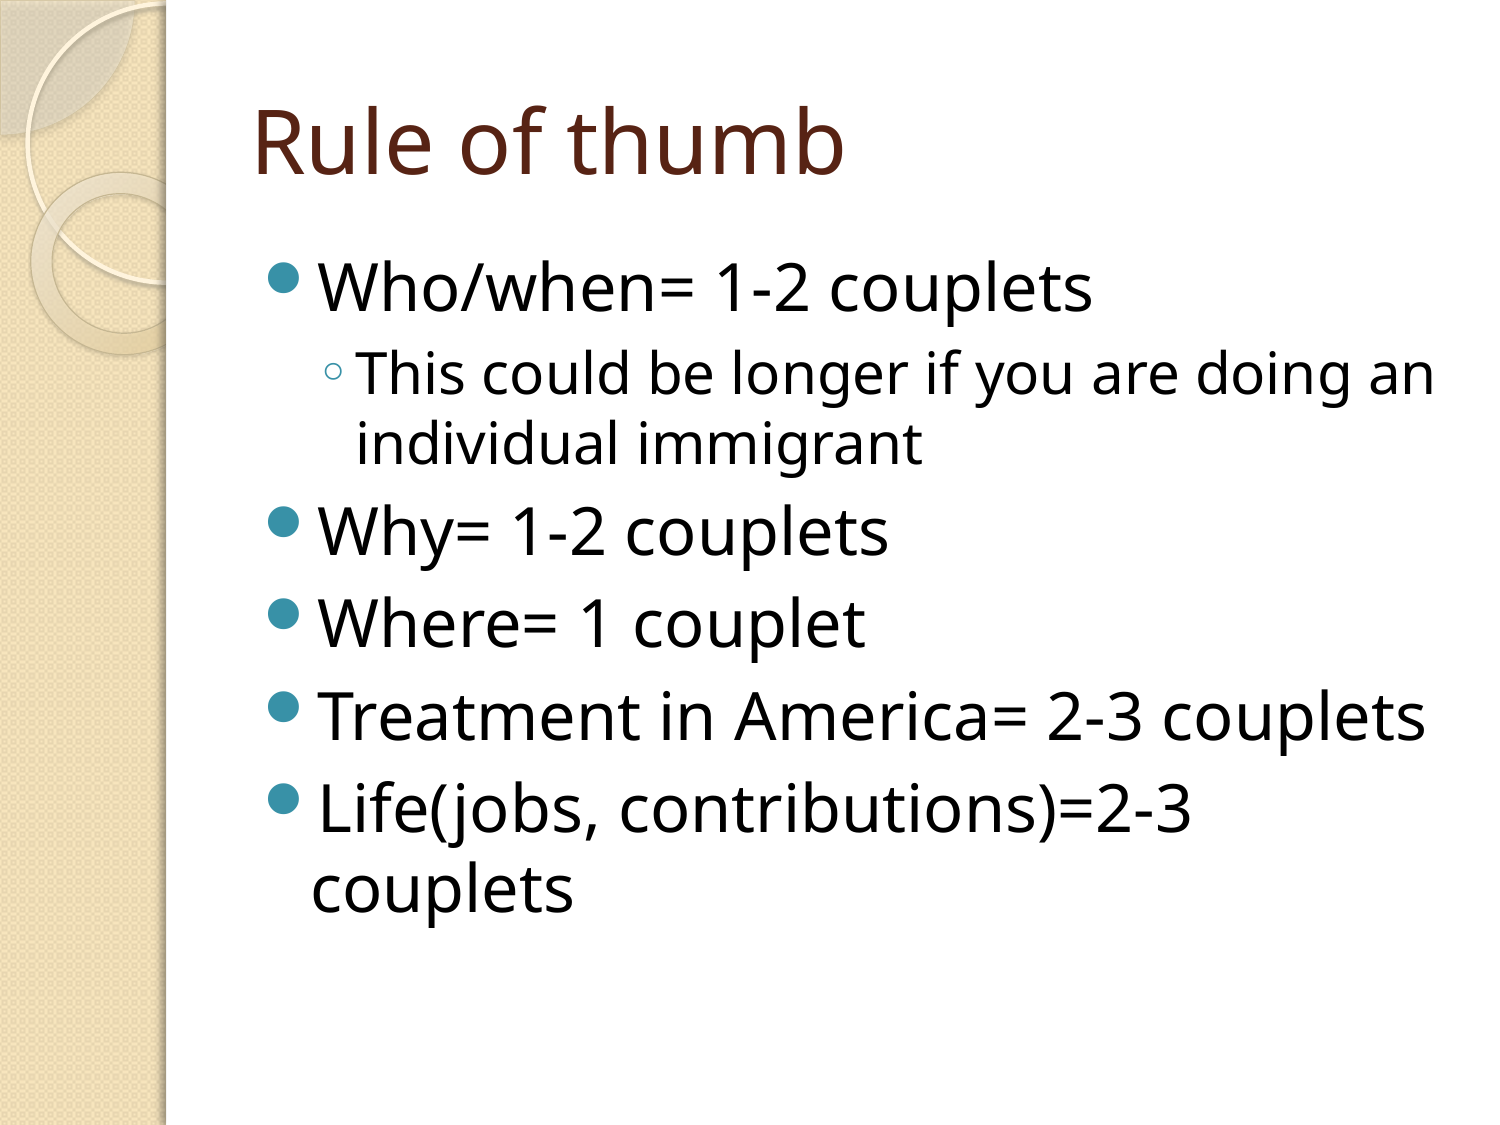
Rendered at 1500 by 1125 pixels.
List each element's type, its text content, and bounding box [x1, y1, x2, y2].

list Who/when= 1-2 couplets This could be longer if you are doing an individual immigrant Why= 1-2 couplets Where= 1 couplet Treatment in America= 2-3 couplets Life(jobs, contributions)=2-3 couplets [235, 237, 1466, 1025]
title Rule of thumb [235, 45, 1466, 233]
